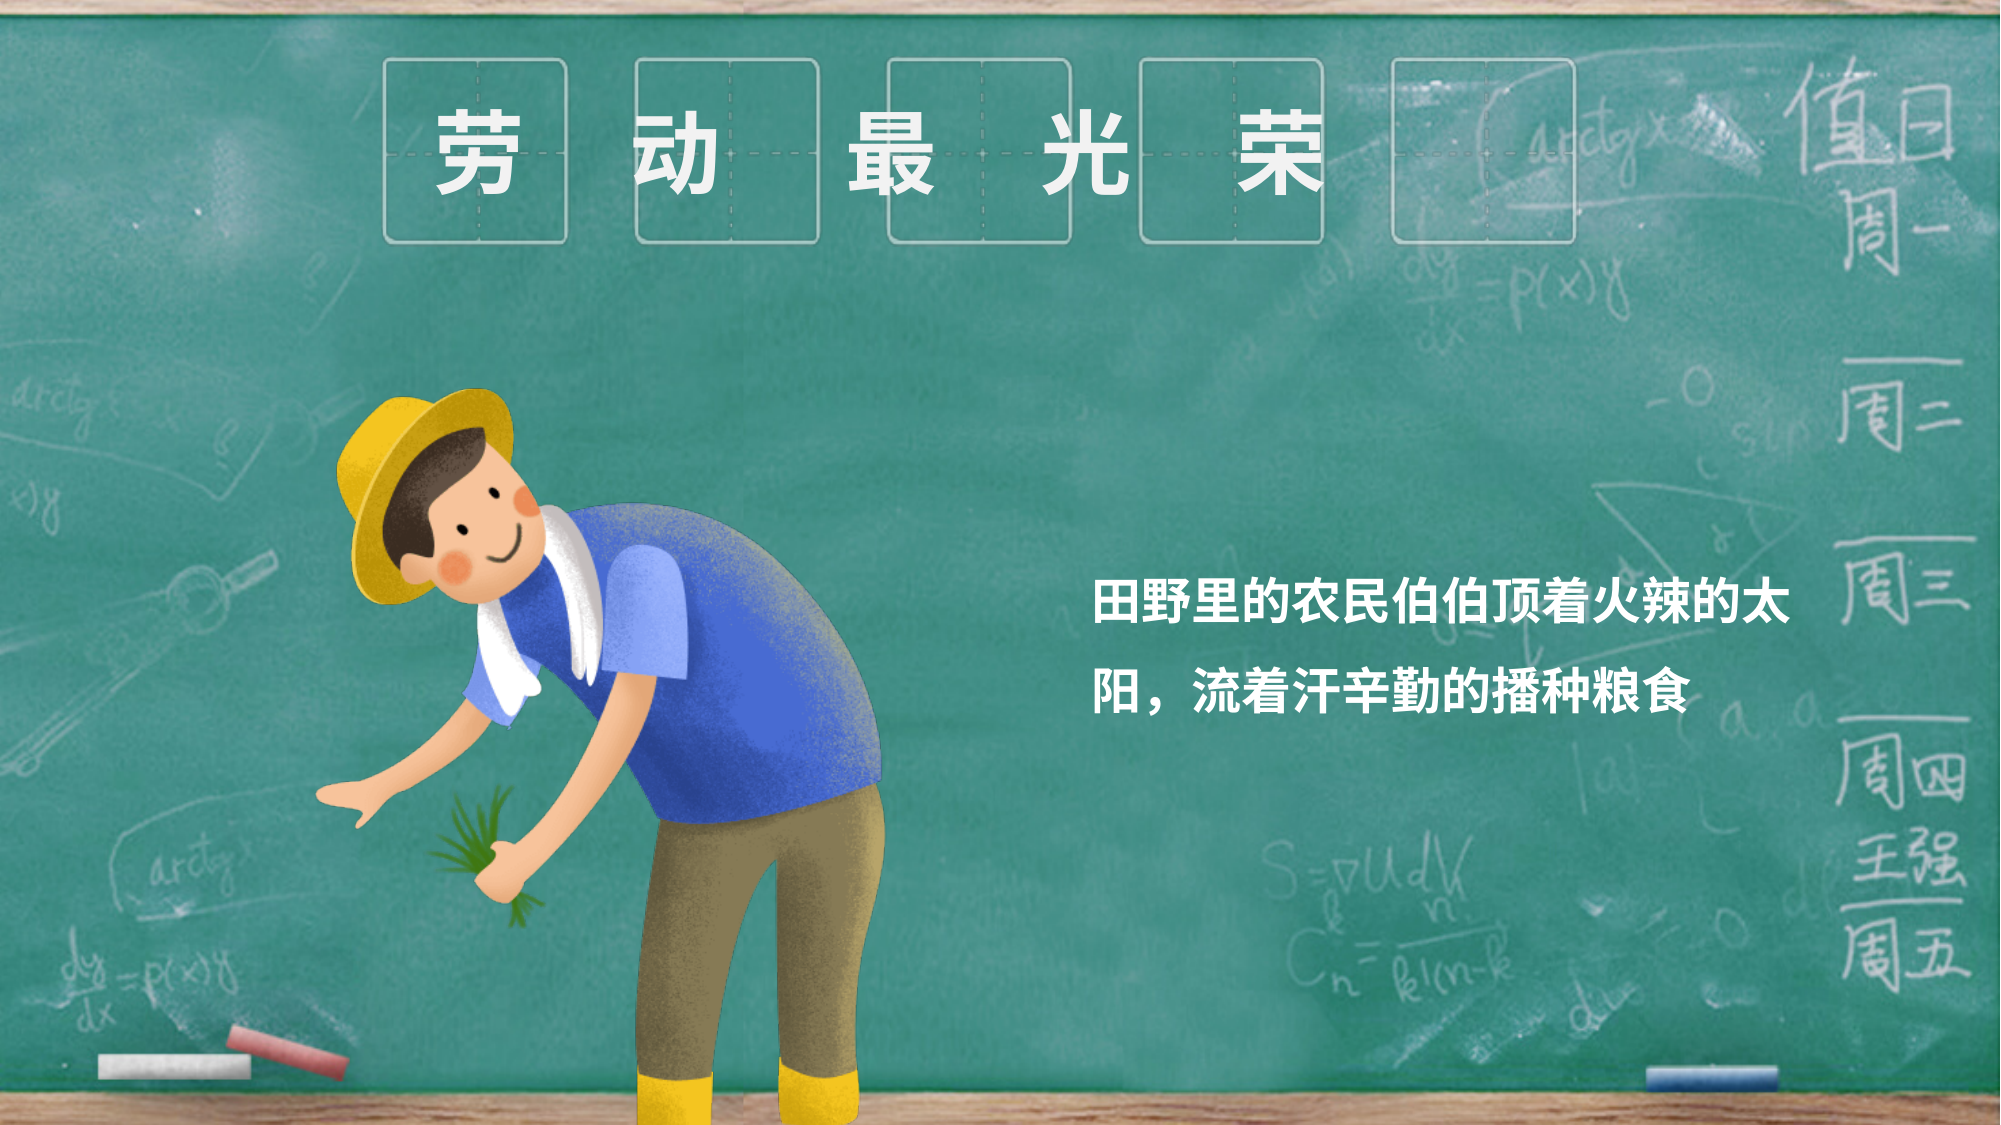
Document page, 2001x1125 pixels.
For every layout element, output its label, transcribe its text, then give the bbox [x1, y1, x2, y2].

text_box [380, 56, 1683, 247]
picture [0, 0, 2000, 1125]
text_box 田野里的农民伯伯顶着火辣的太阳，流着汗辛勤的播种粮食 [1075, 413, 1831, 847]
